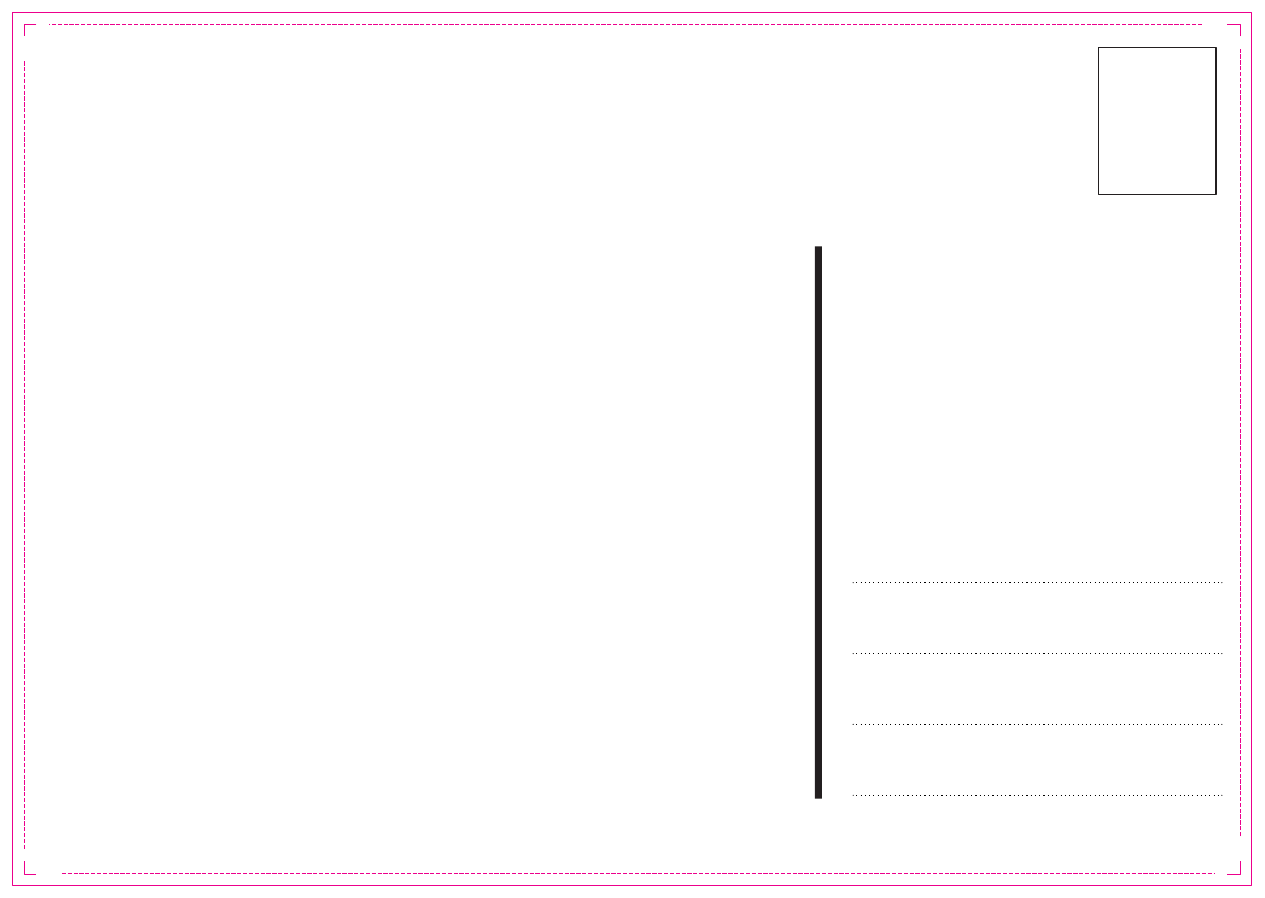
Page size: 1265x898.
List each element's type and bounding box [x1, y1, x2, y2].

text_box [11, 11, 1253, 887]
